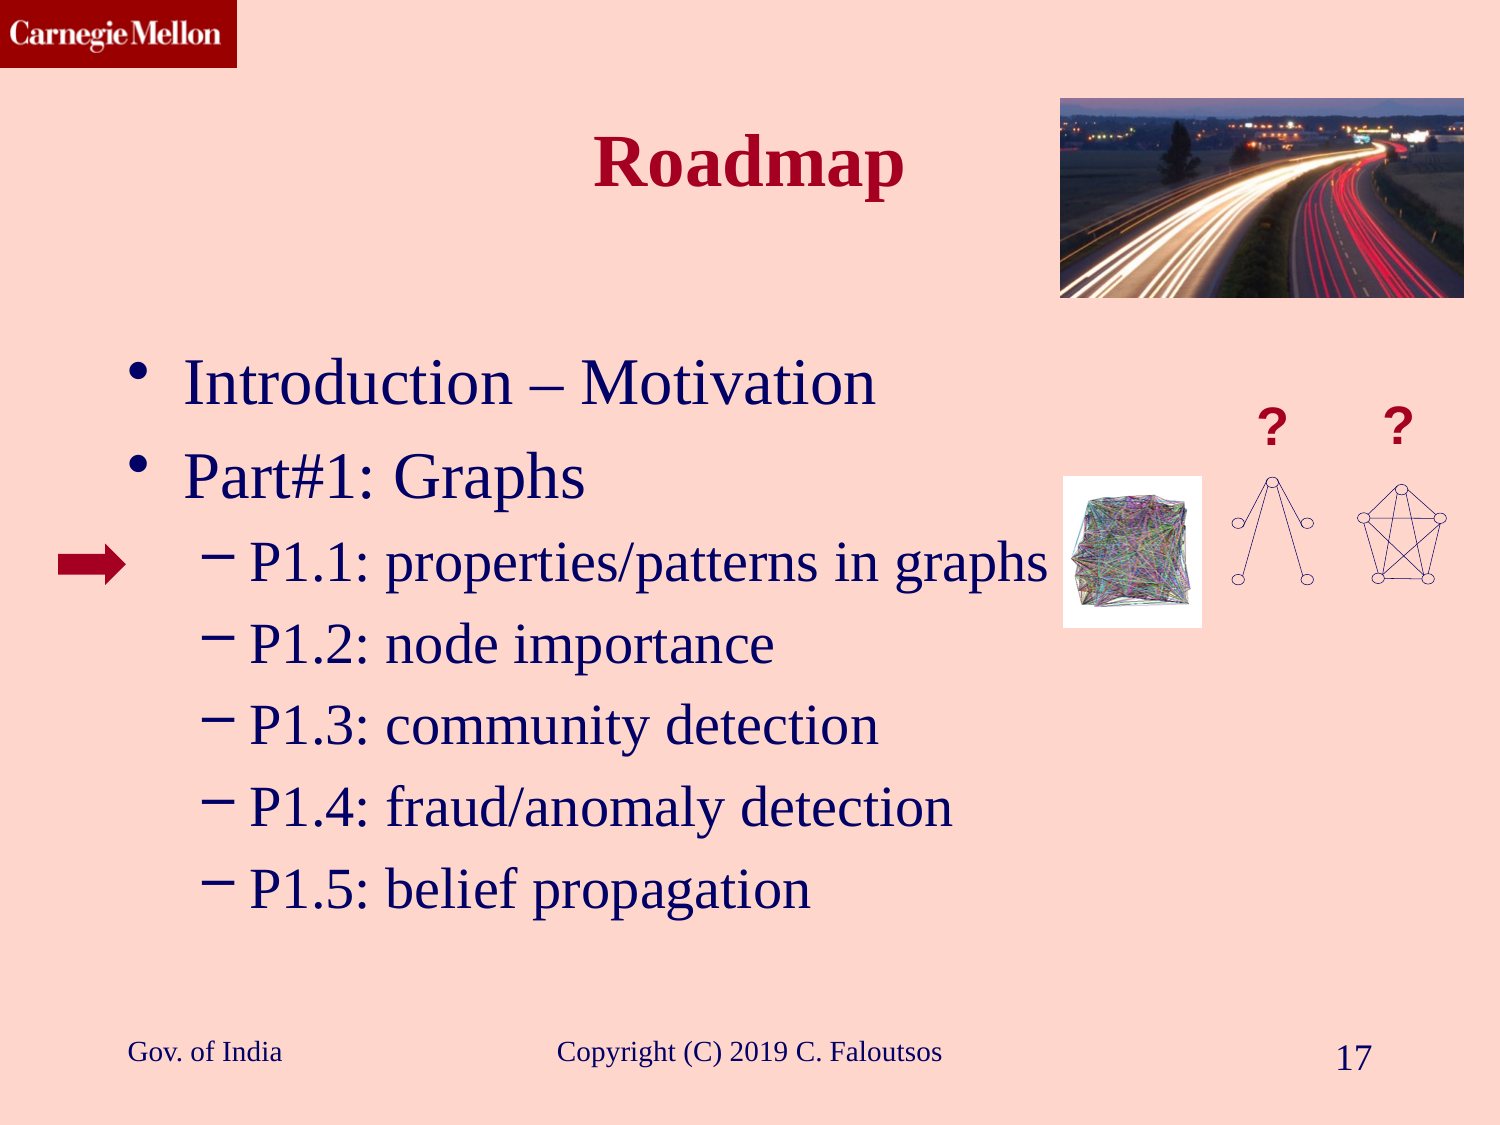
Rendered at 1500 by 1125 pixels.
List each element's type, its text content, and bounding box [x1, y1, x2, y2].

text_box [58, 543, 126, 585]
slide_number 17 [1074, 1024, 1388, 1101]
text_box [1231, 476, 1314, 586]
slide_number Gov. of India [112, 1024, 426, 1101]
picture [1060, 98, 1464, 299]
text_box ? [1241, 384, 1305, 464]
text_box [1357, 484, 1447, 585]
picture [0, 0, 237, 68]
title Roadmap [112, 99, 1058, 213]
footer Copyright (C) 2019 C. Faloutsos [512, 1024, 988, 1101]
picture [1063, 476, 1202, 629]
text_box ? [1367, 383, 1431, 463]
list Introduction – Motivation Part#1: Graphs P1.1: properties/patterns in graphs P1.2: node importance P1.3: community detection P1.4: fraud/anomaly detection P1.5: belief propagation [112, 237, 1388, 1001]
